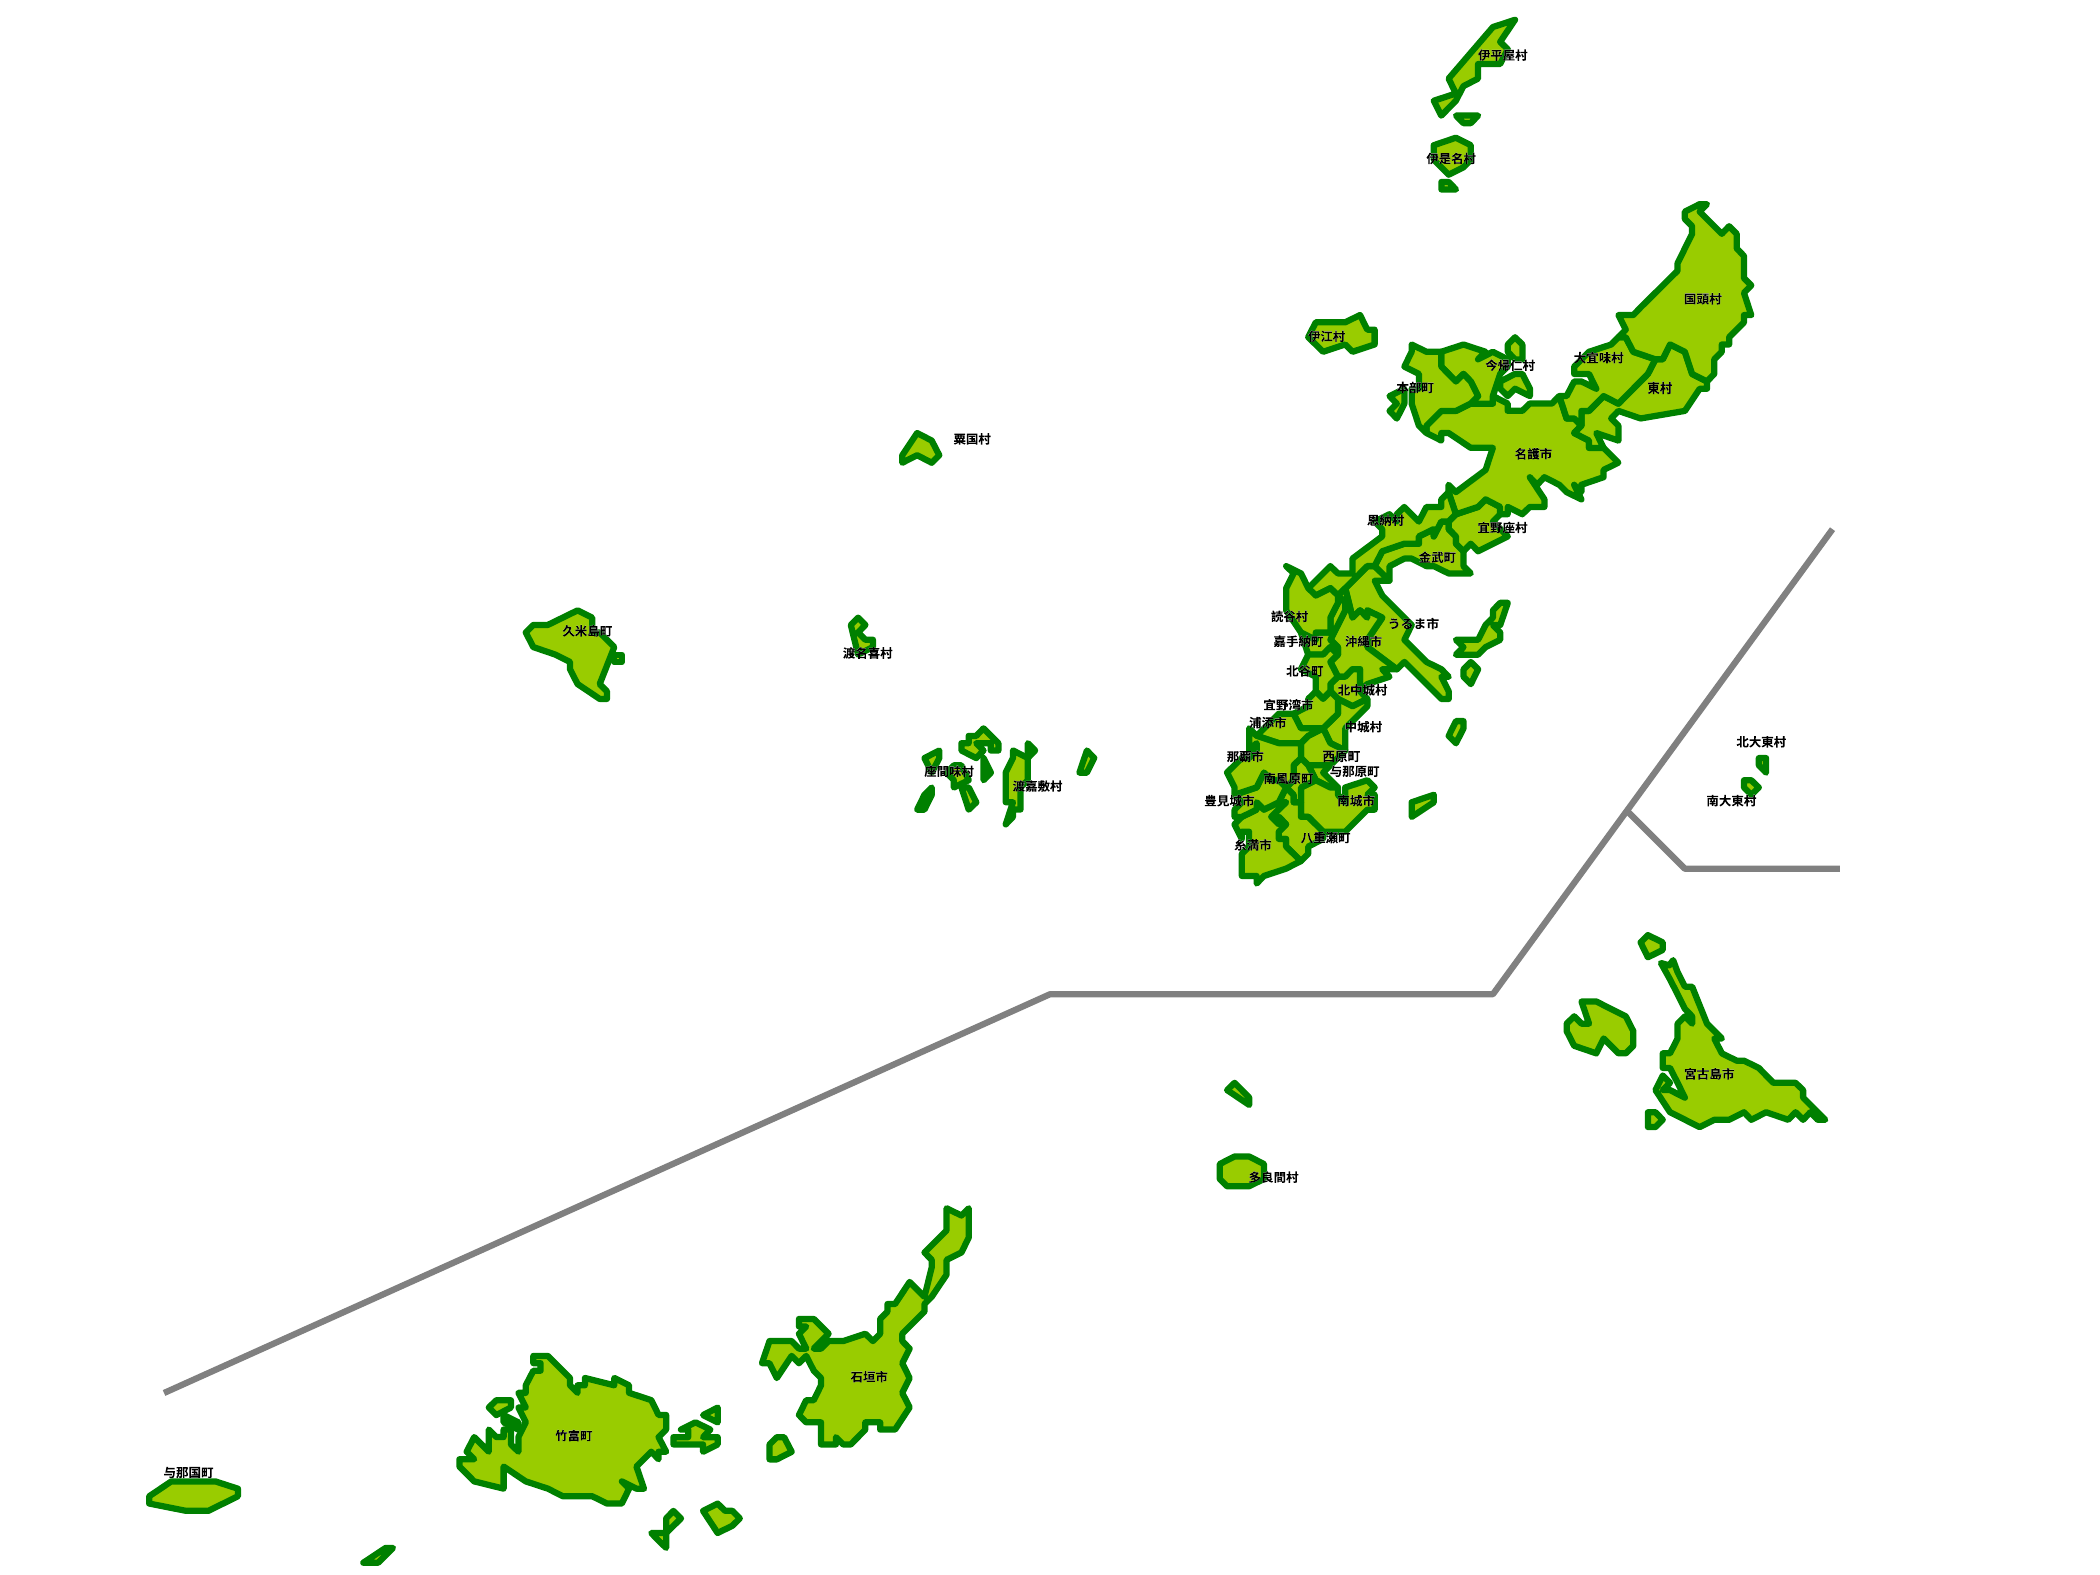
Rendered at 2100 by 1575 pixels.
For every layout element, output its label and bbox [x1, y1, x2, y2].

text_box [148, 19, 1826, 1563]
text_box [1829, 528, 1841, 1394]
text_box [163, 48, 1787, 1479]
